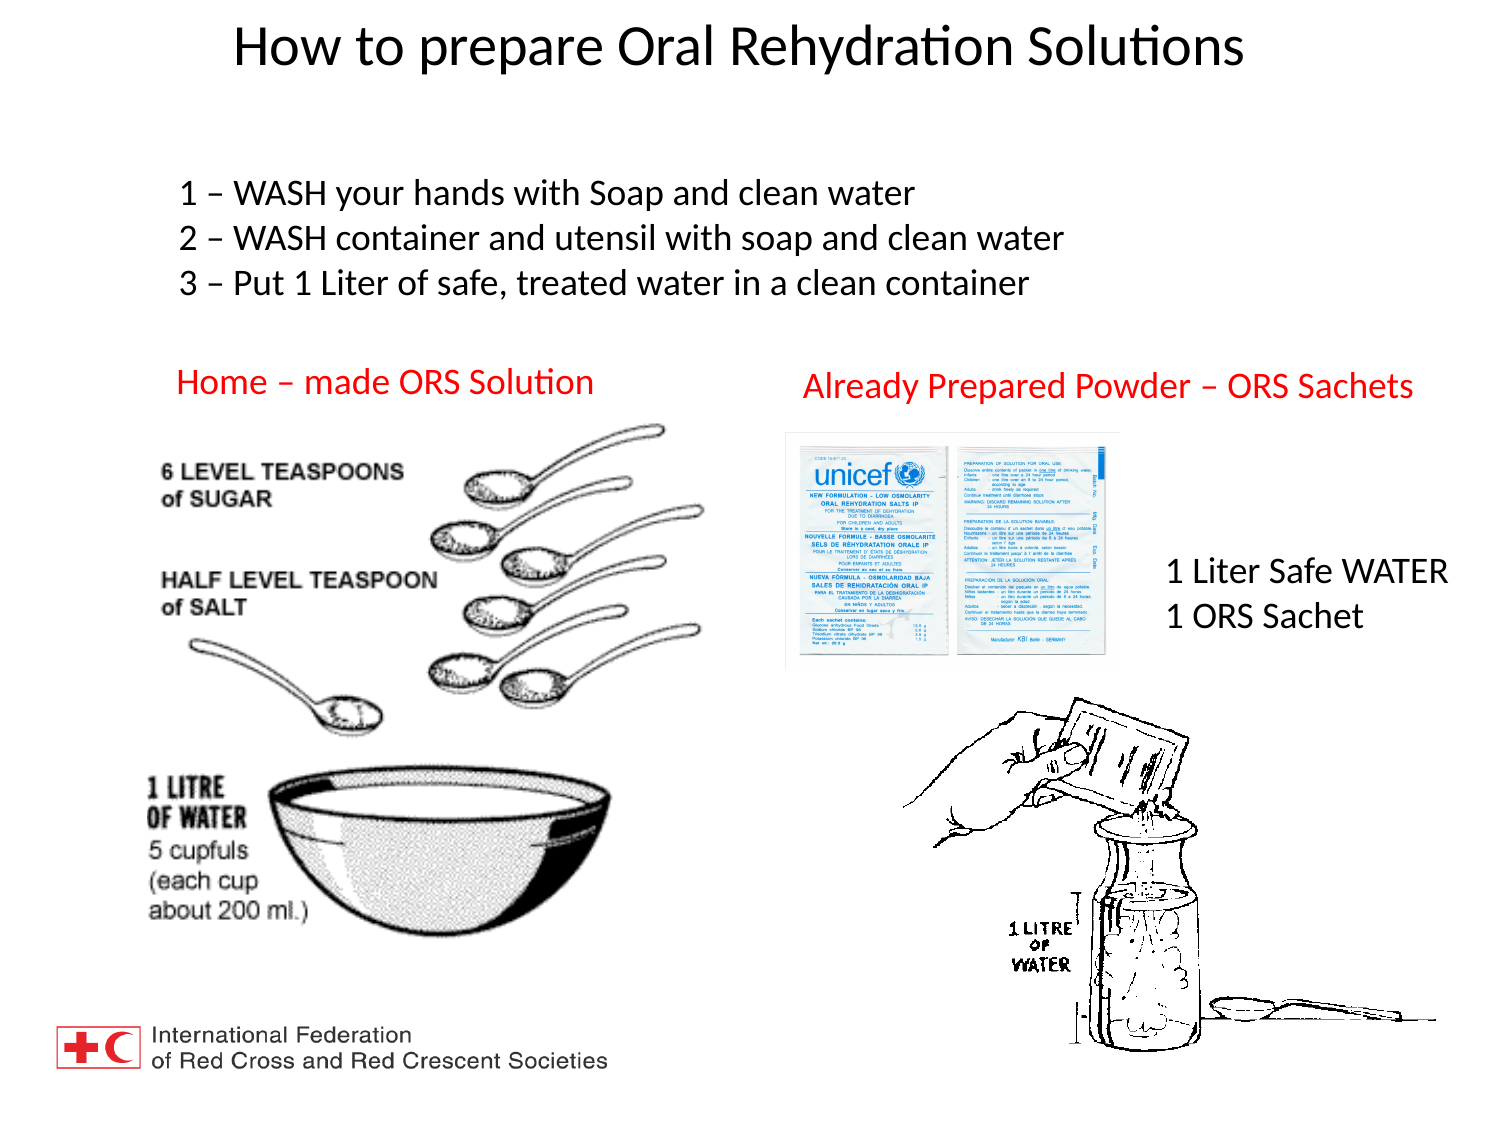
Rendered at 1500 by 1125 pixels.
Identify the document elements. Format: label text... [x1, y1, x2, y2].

text_box Home – made ORS Solution [161, 349, 610, 395]
text_box 1 Liter Safe WATER 1 ORS Sachet [1150, 538, 1465, 644]
picture [52, 1022, 614, 1071]
title How to prepare Oral Rehydration Solutions [64, 0, 1415, 136]
picture [785, 432, 1120, 669]
picture [903, 692, 1441, 1056]
text_box Already Prepared Powder – ORS Sachets [788, 353, 1430, 414]
text_box 1 – WASH your hands with Soap and clean water 2 – WASH container and utensil with soap and clean water 3 – Put 1 Liter of safe, treated water in a clean container [163, 160, 1081, 311]
picture [147, 396, 711, 946]
